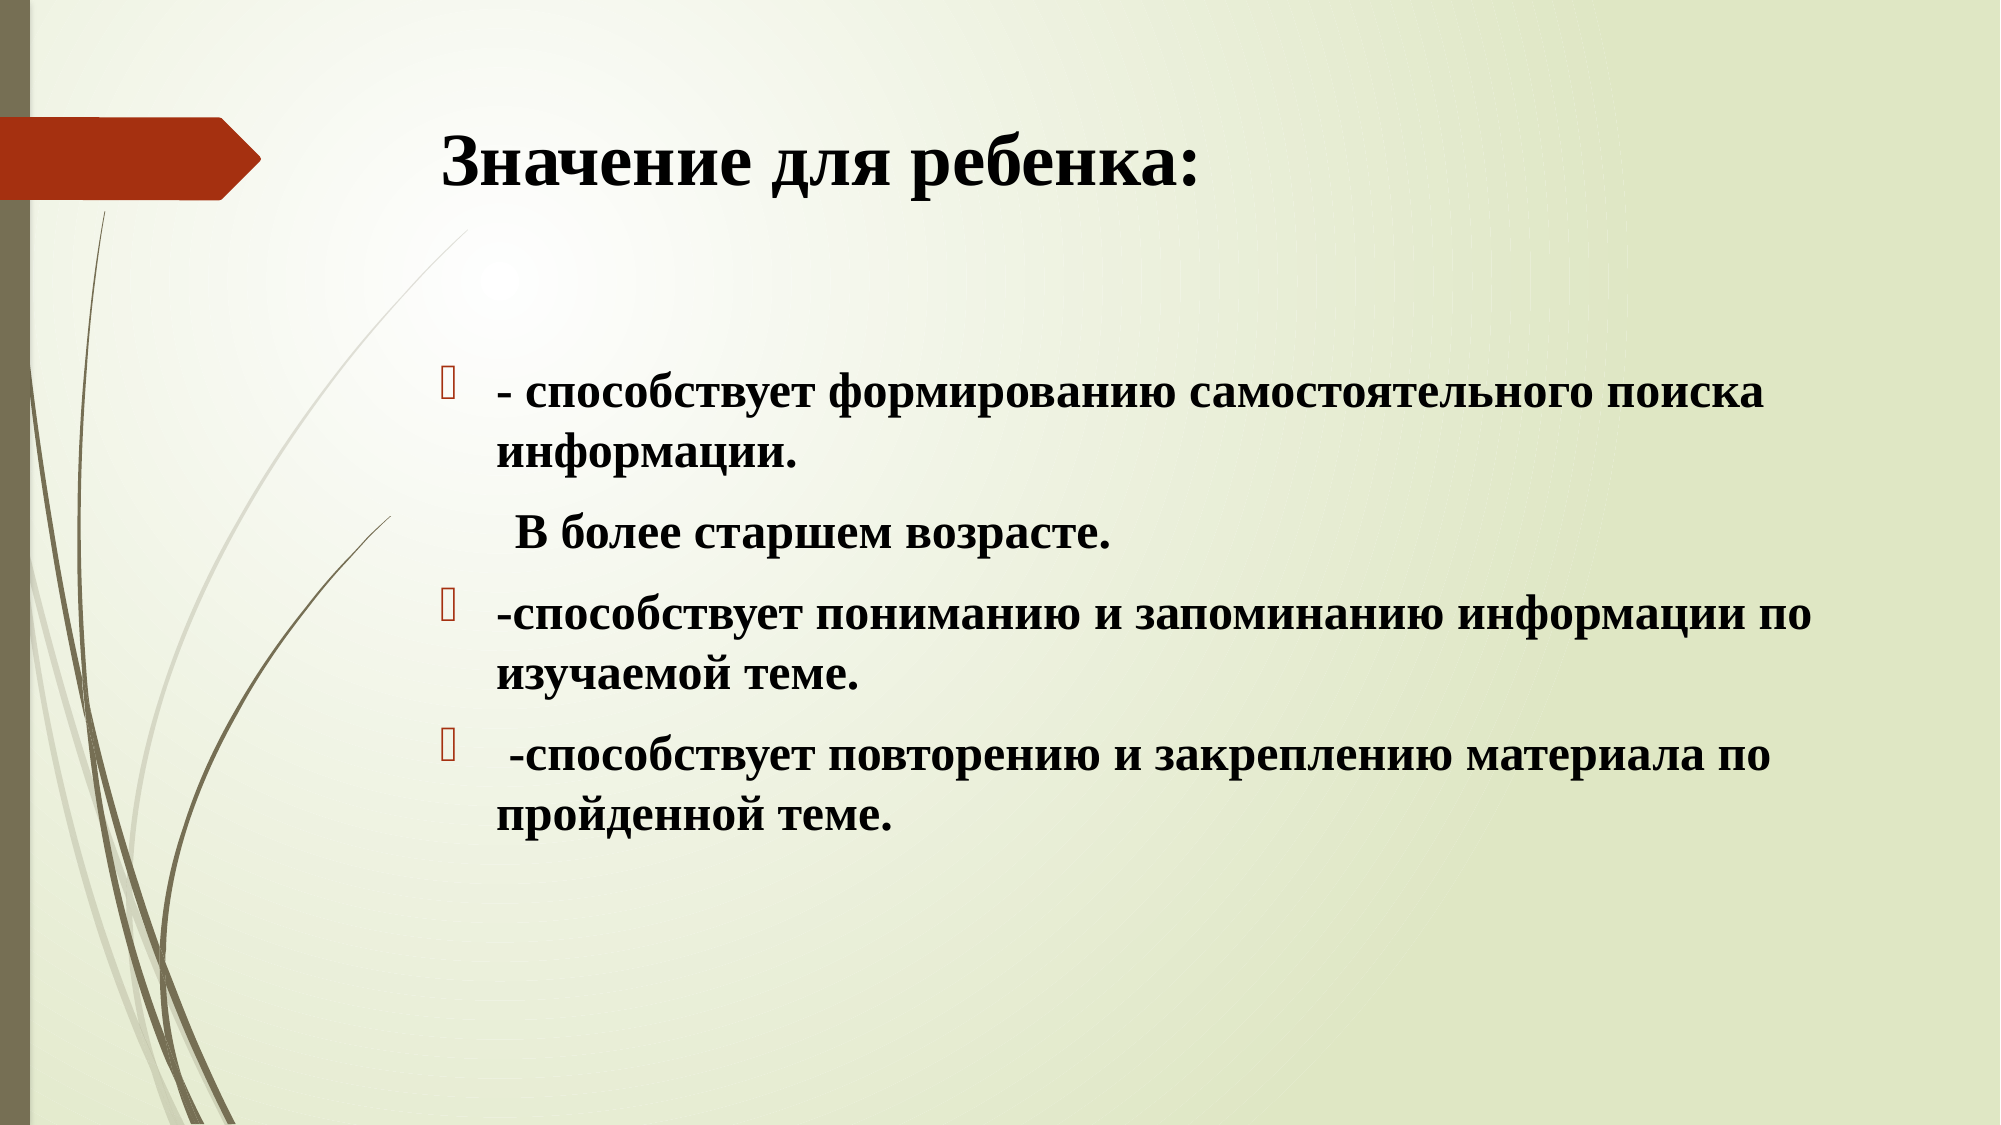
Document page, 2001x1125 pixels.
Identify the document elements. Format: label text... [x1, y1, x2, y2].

list - способствует формированию самостоятельного поиска информации. В более старшем возрасте. -способствует пониманию и запоминанию информации по изучаемой теме. -способствует повторению и закреплению материала по пройденной теме. [424, 350, 1888, 970]
title Значение для ребенка: [425, 102, 1888, 313]
